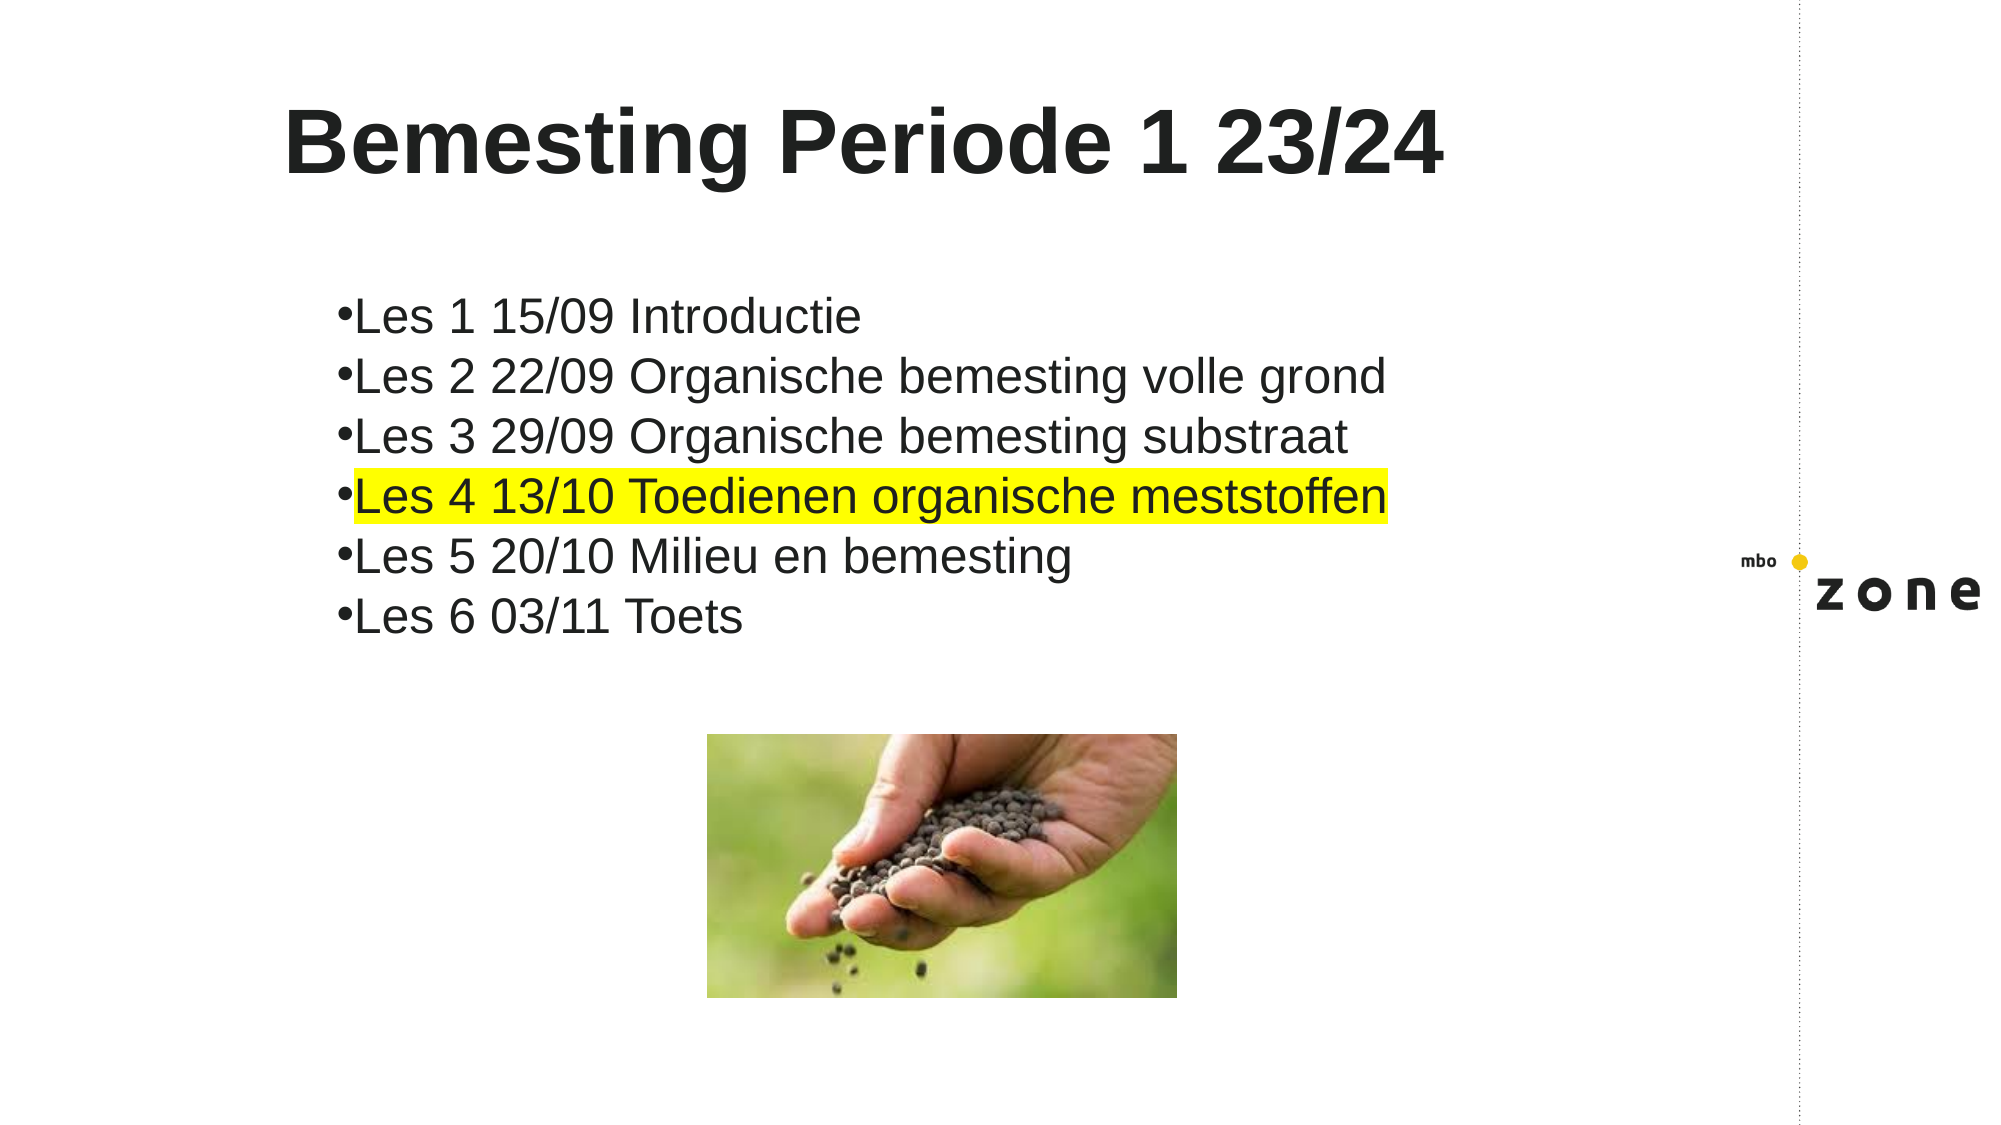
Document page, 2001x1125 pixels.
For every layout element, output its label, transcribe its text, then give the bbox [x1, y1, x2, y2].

title Bemesting Periode 1 23/24 [124, 94, 1607, 272]
picture [1596, 0, 2001, 1125]
list Les 1 15/09 Introductie Les 2 22/09 Organische bemesting volle grond Les 3 29/09 Organische bemesting substraat Les 4 13/10 Toedienen organische meststoffen Les 5 20/10 Milieu en bemesting Les 6 03/11 Toets [336, 283, 1607, 998]
picture [707, 734, 1177, 998]
